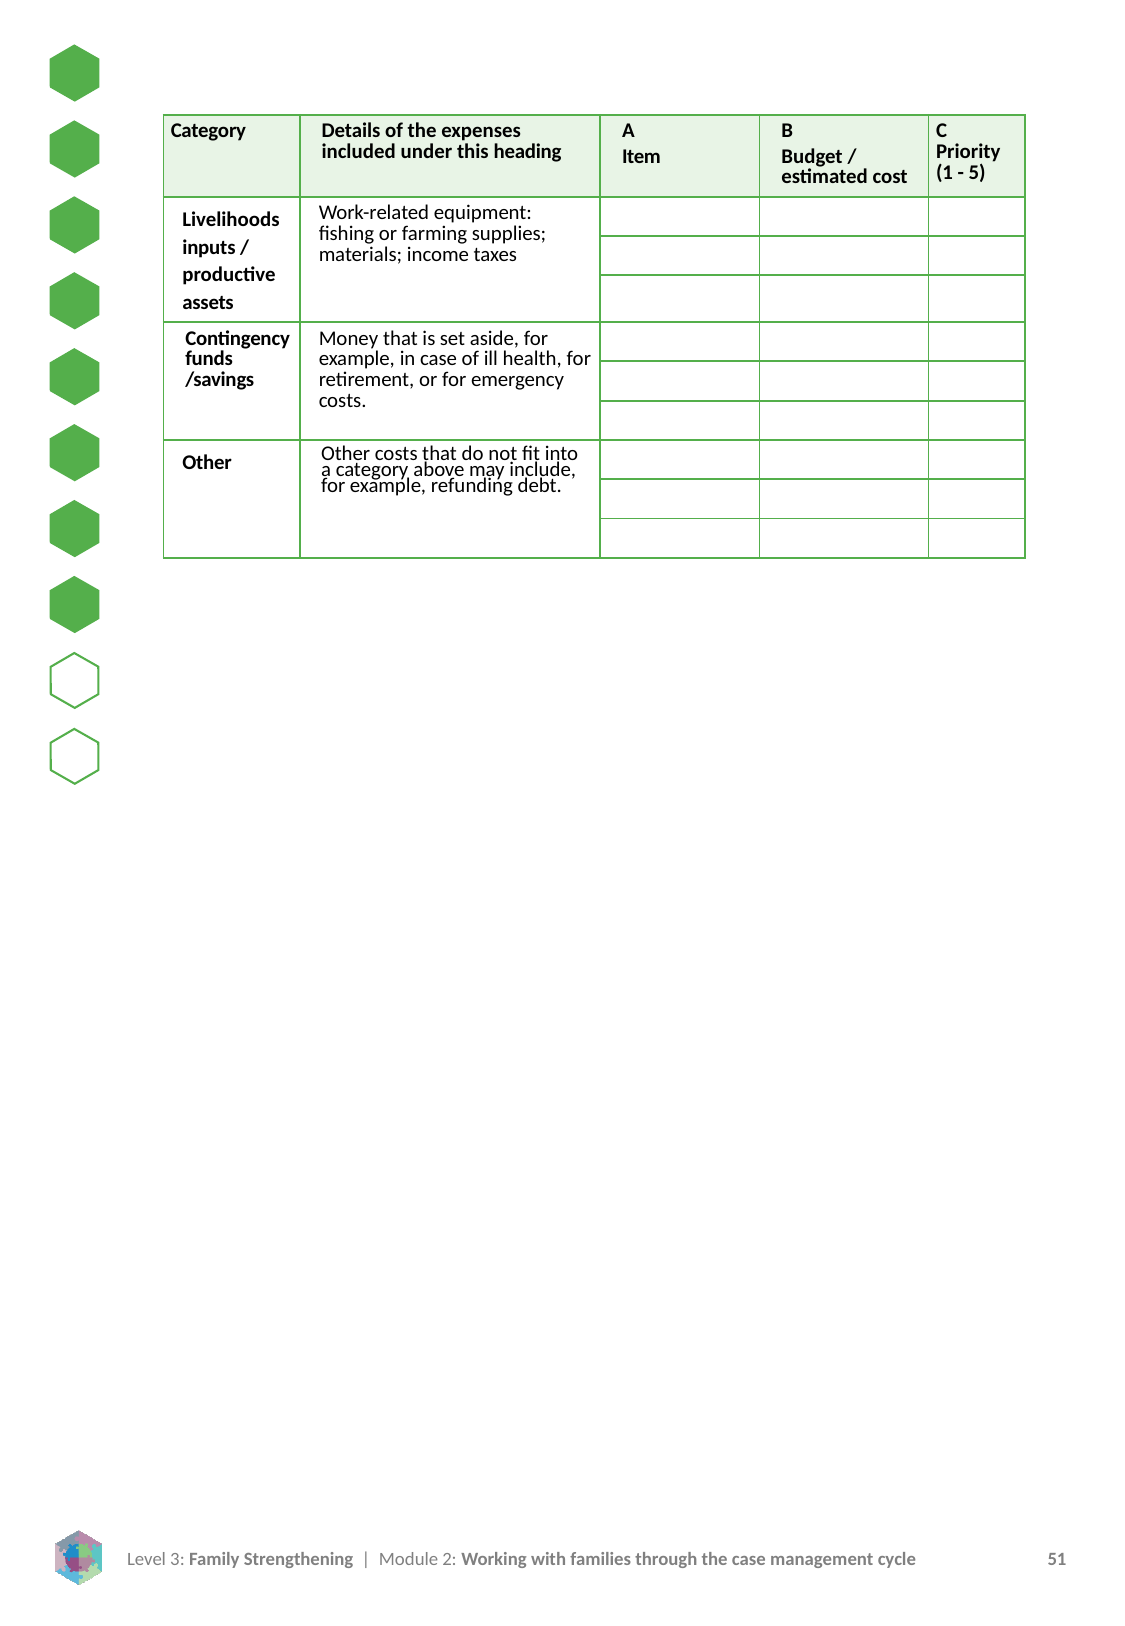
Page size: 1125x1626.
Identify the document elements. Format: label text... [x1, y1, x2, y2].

table_cell [760, 237, 928, 274]
text_box [49, 44, 100, 102]
text_box [49, 272, 100, 330]
table_cell [760, 323, 928, 360]
table_cell [760, 198, 928, 235]
table_cell Work-related equipment: fishing or farming supplies; materials; income taxes [301, 198, 599, 321]
text_box [49, 196, 100, 254]
table_cell [929, 480, 1024, 518]
table_cell [601, 276, 759, 321]
text_box [49, 120, 100, 178]
table_header Details of the expenses included under this heading [301, 116, 599, 196]
table_cell [929, 519, 1024, 557]
table_cell [601, 198, 759, 235]
table_cell [760, 441, 928, 478]
table_cell Contingency funds /savings [164, 323, 299, 439]
table_header B Budget / estimated cost [760, 116, 928, 196]
table_cell [929, 276, 1024, 321]
table_cell [760, 519, 928, 557]
table_cell Money that is set aside, for example, in case of ill health, for retirement, or for emergency costs. [301, 323, 599, 439]
text_box [49, 575, 100, 634]
text_box [49, 348, 100, 406]
table_cell [760, 480, 928, 518]
picture [55, 1530, 102, 1585]
table_cell Other [164, 441, 299, 557]
table_cell [929, 441, 1024, 478]
table_cell Livelihoods inputs / productive assets [164, 198, 299, 321]
table_header A Item [601, 116, 759, 196]
table_cell [760, 402, 928, 439]
table_header C Priority (1 - 5) [929, 116, 1024, 196]
table_cell [929, 237, 1024, 274]
text_box [49, 651, 100, 710]
table_cell [760, 276, 928, 321]
table_cell [601, 323, 759, 360]
table_cell [929, 323, 1024, 360]
table_cell [601, 402, 759, 439]
table_cell [760, 362, 928, 400]
table_cell [601, 519, 759, 557]
table_header Category [164, 116, 299, 196]
text_box [49, 499, 100, 558]
text_box [49, 424, 100, 482]
table_cell Other costs that do not fit into a category above may include, for example, refunding debt. [301, 441, 599, 557]
table_cell [929, 402, 1024, 439]
table_cell [601, 441, 759, 478]
table_cell [601, 237, 759, 274]
table_cell [601, 362, 759, 400]
table_cell [929, 198, 1024, 235]
text_box [49, 727, 100, 785]
table_cell [601, 480, 759, 518]
table_cell [929, 362, 1024, 400]
